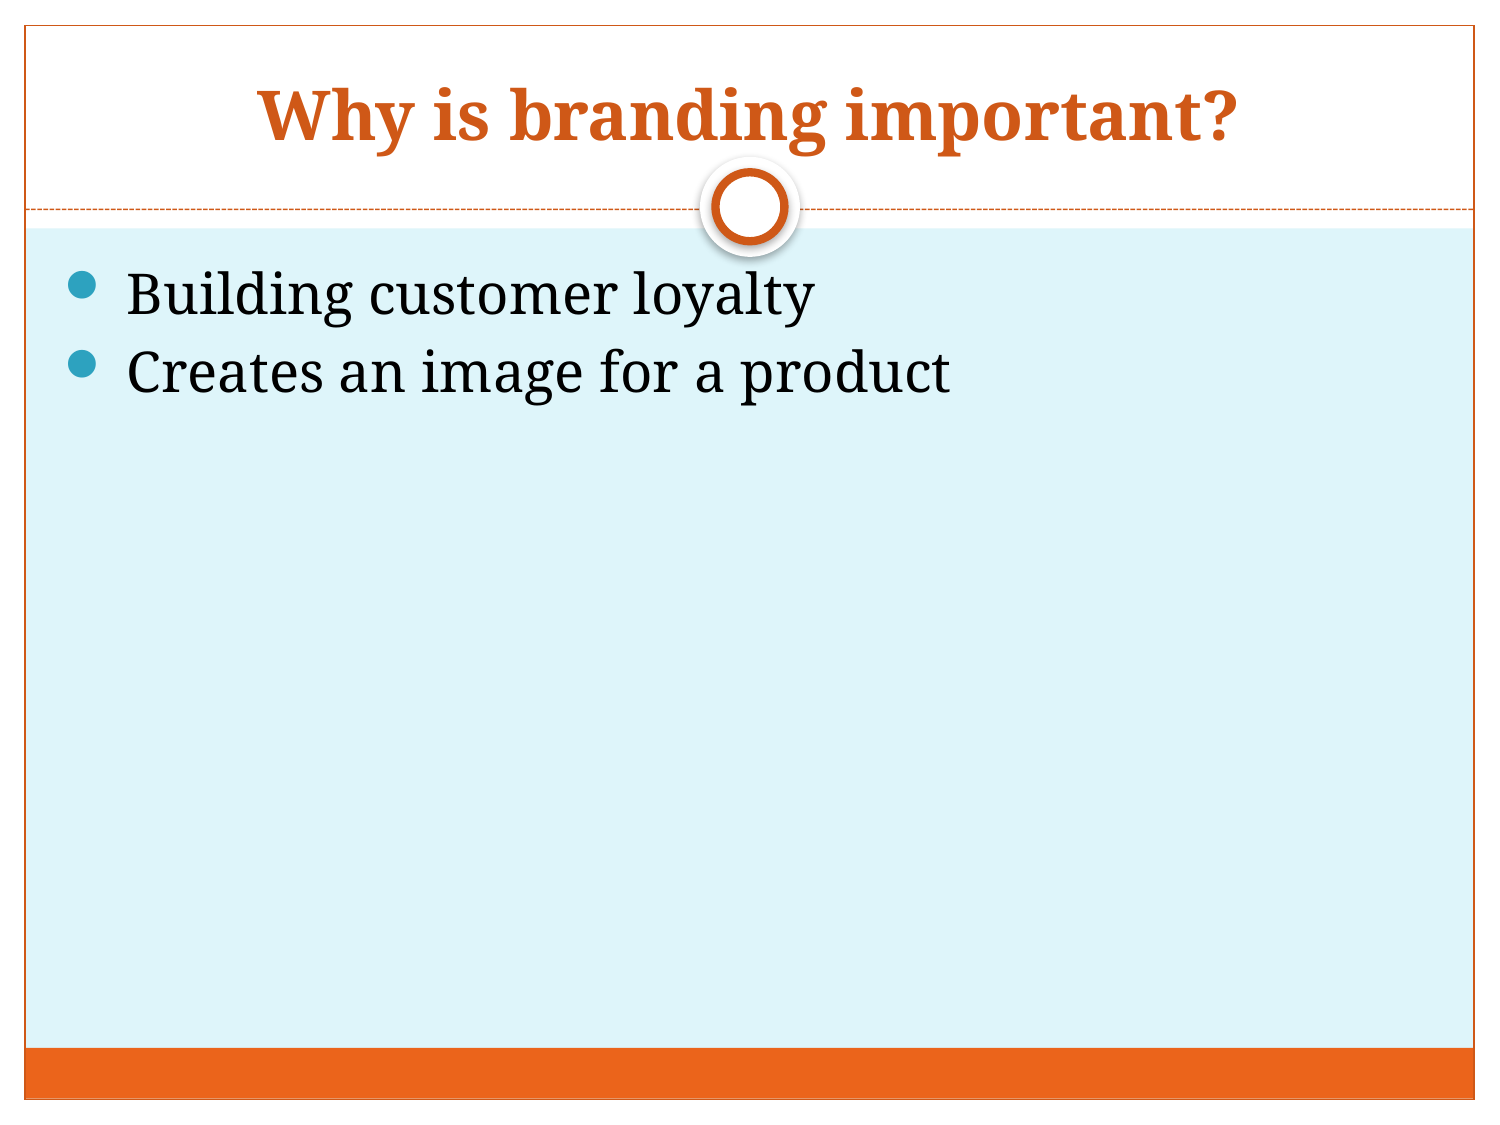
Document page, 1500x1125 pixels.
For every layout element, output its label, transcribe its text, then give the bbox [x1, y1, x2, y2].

title Why is branding important? [49, 37, 1450, 162]
list Building customer loyalty Creates an image for a product [49, 250, 1445, 1001]
